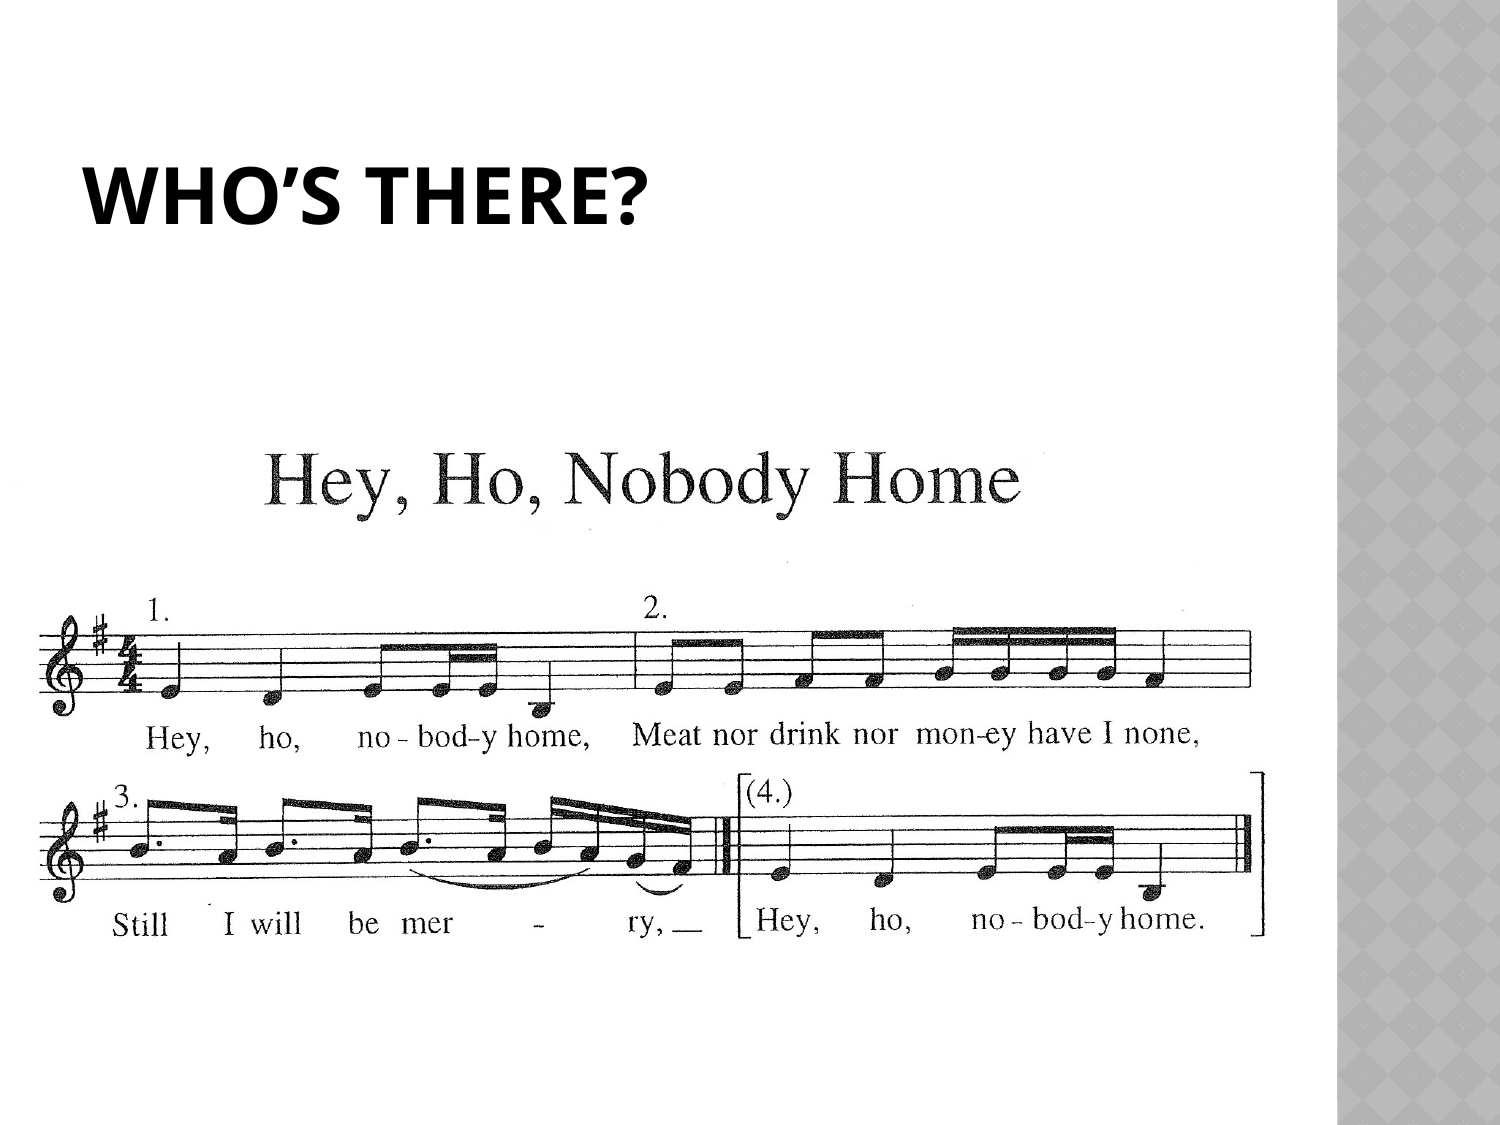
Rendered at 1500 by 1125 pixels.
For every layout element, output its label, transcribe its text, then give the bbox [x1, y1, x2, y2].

title Who’s There? [75, 52, 1263, 240]
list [0, 387, 1304, 951]
